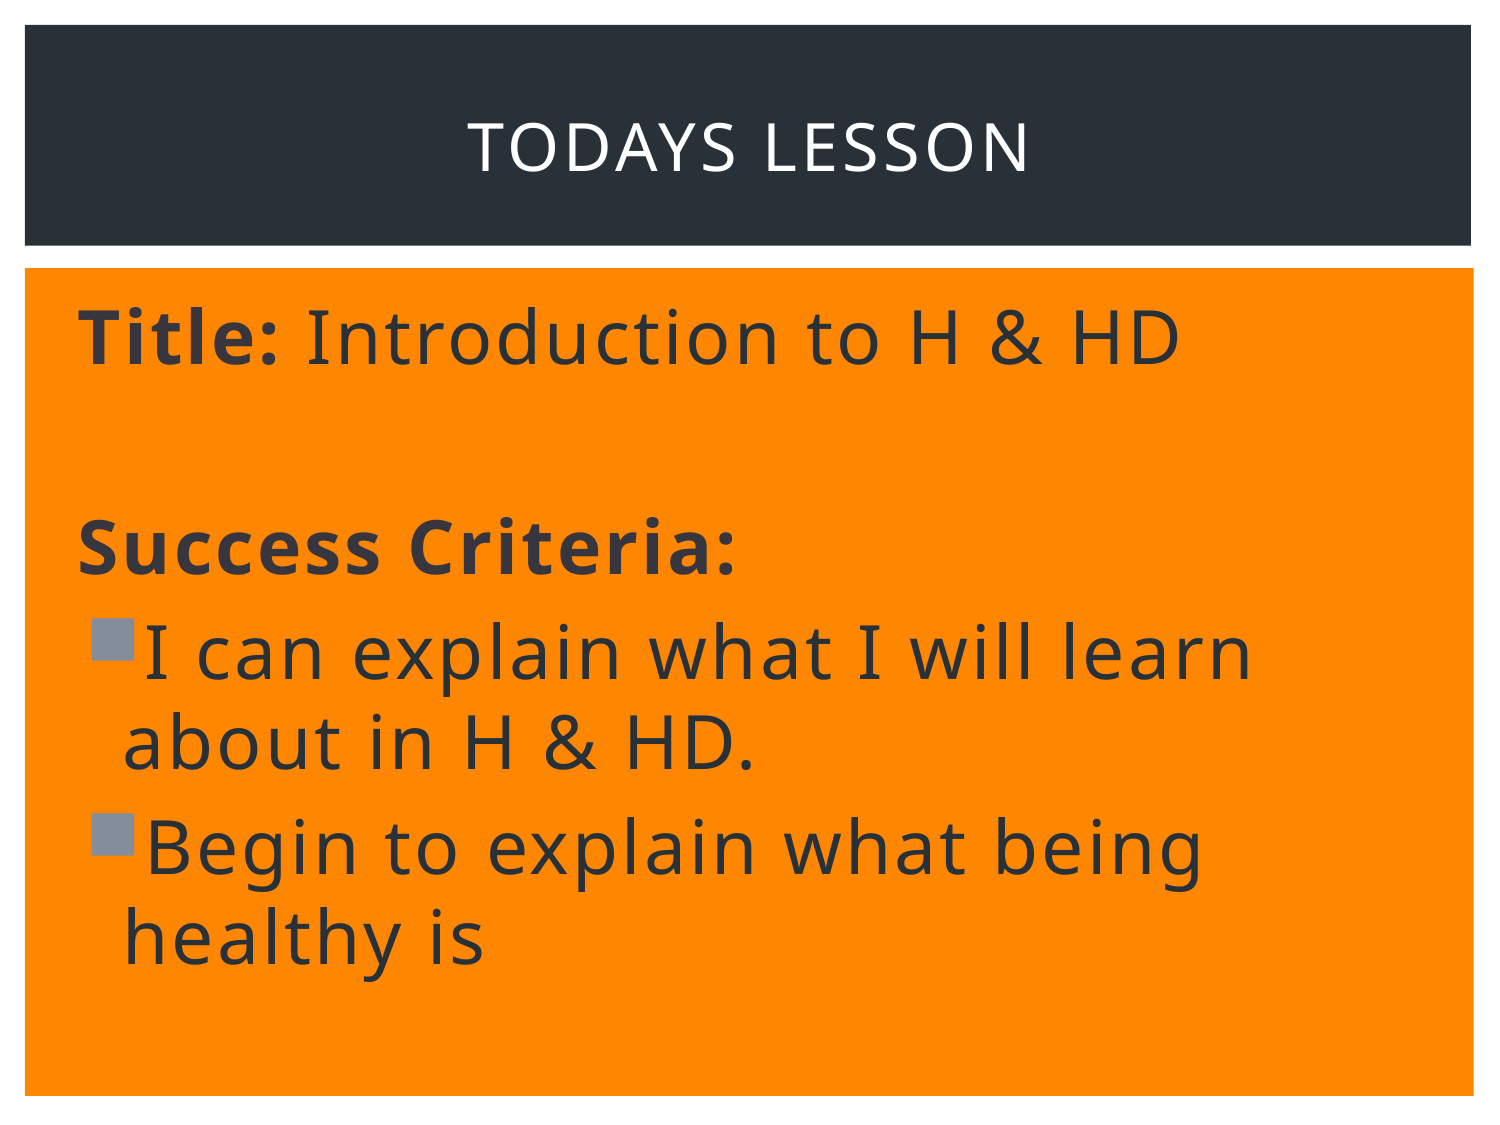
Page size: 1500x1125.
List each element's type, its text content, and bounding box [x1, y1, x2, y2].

title Todays lesson [62, 58, 1438, 232]
text_box [23, 54, 1481, 229]
list Title: Introduction to H & HD Success Criteria: I can explain what I will learn about in H & HD. Begin to explain what being healthy is [62, 281, 1442, 1005]
